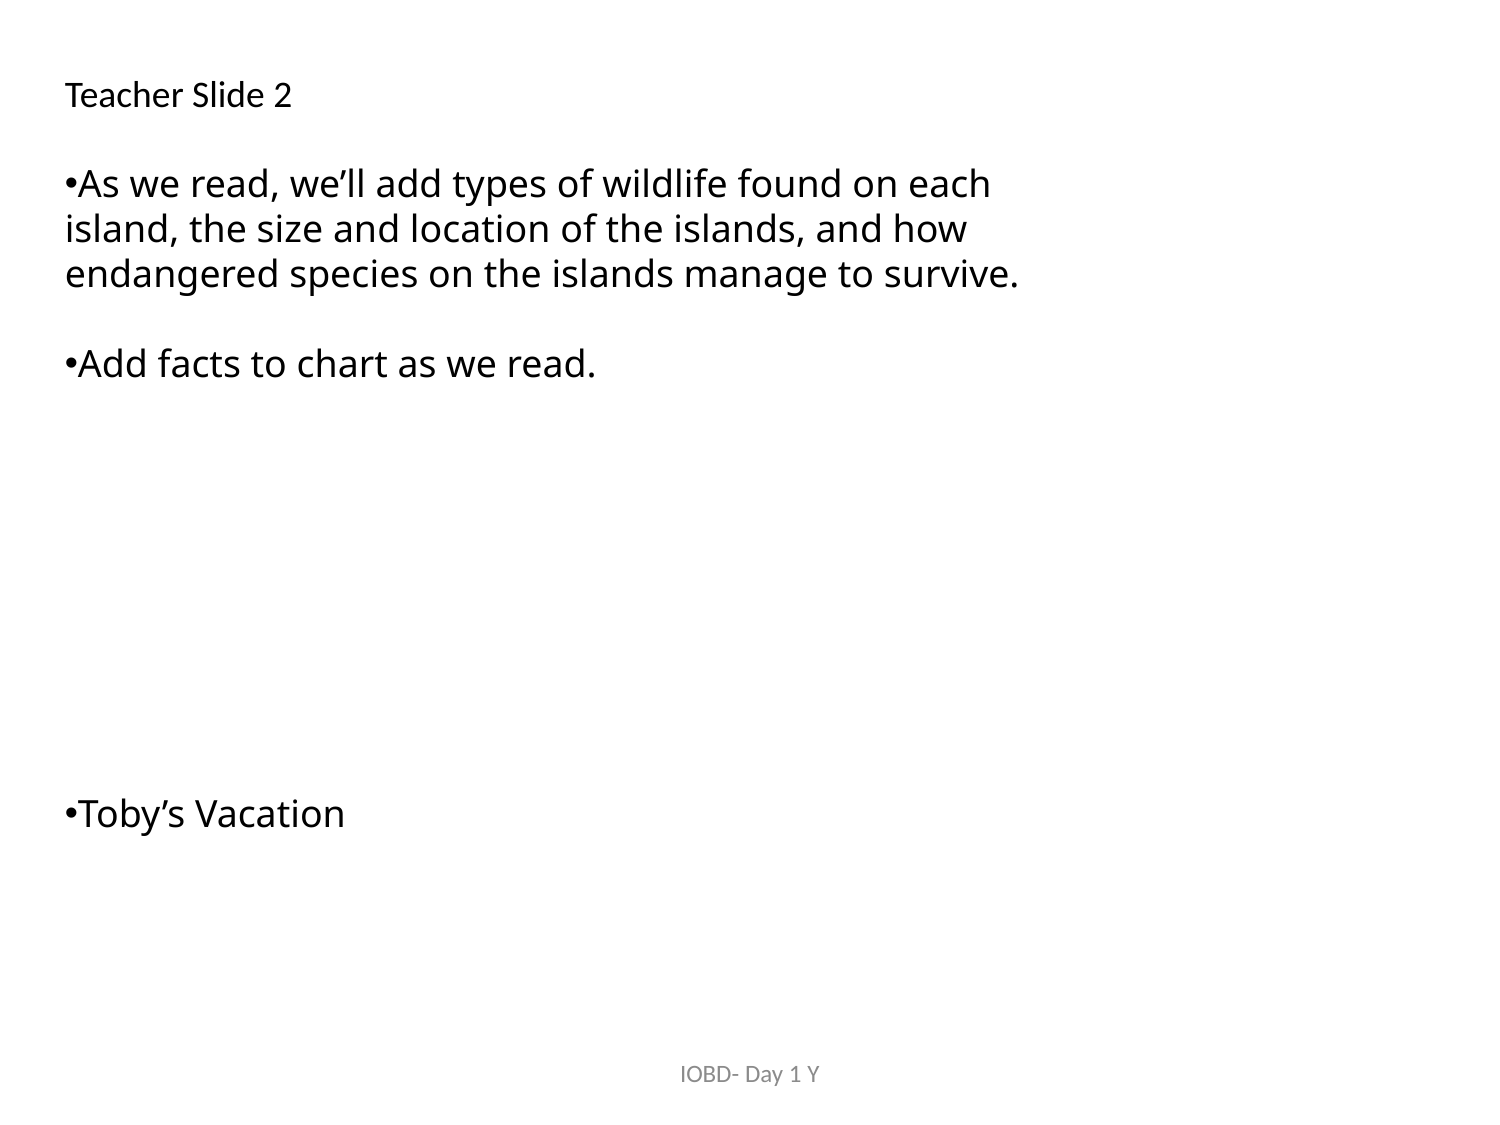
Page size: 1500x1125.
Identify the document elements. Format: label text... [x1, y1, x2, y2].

footer IOBD- Day 1 Y [512, 1042, 988, 1103]
text_box Teacher Slide 2 As we read, we’ll add types of wildlife found on each island, the size and location of the islands, and how endangered species on the islands manage to survive. Add facts to chart as we read. Toby’s Vacation [50, 62, 1125, 843]
